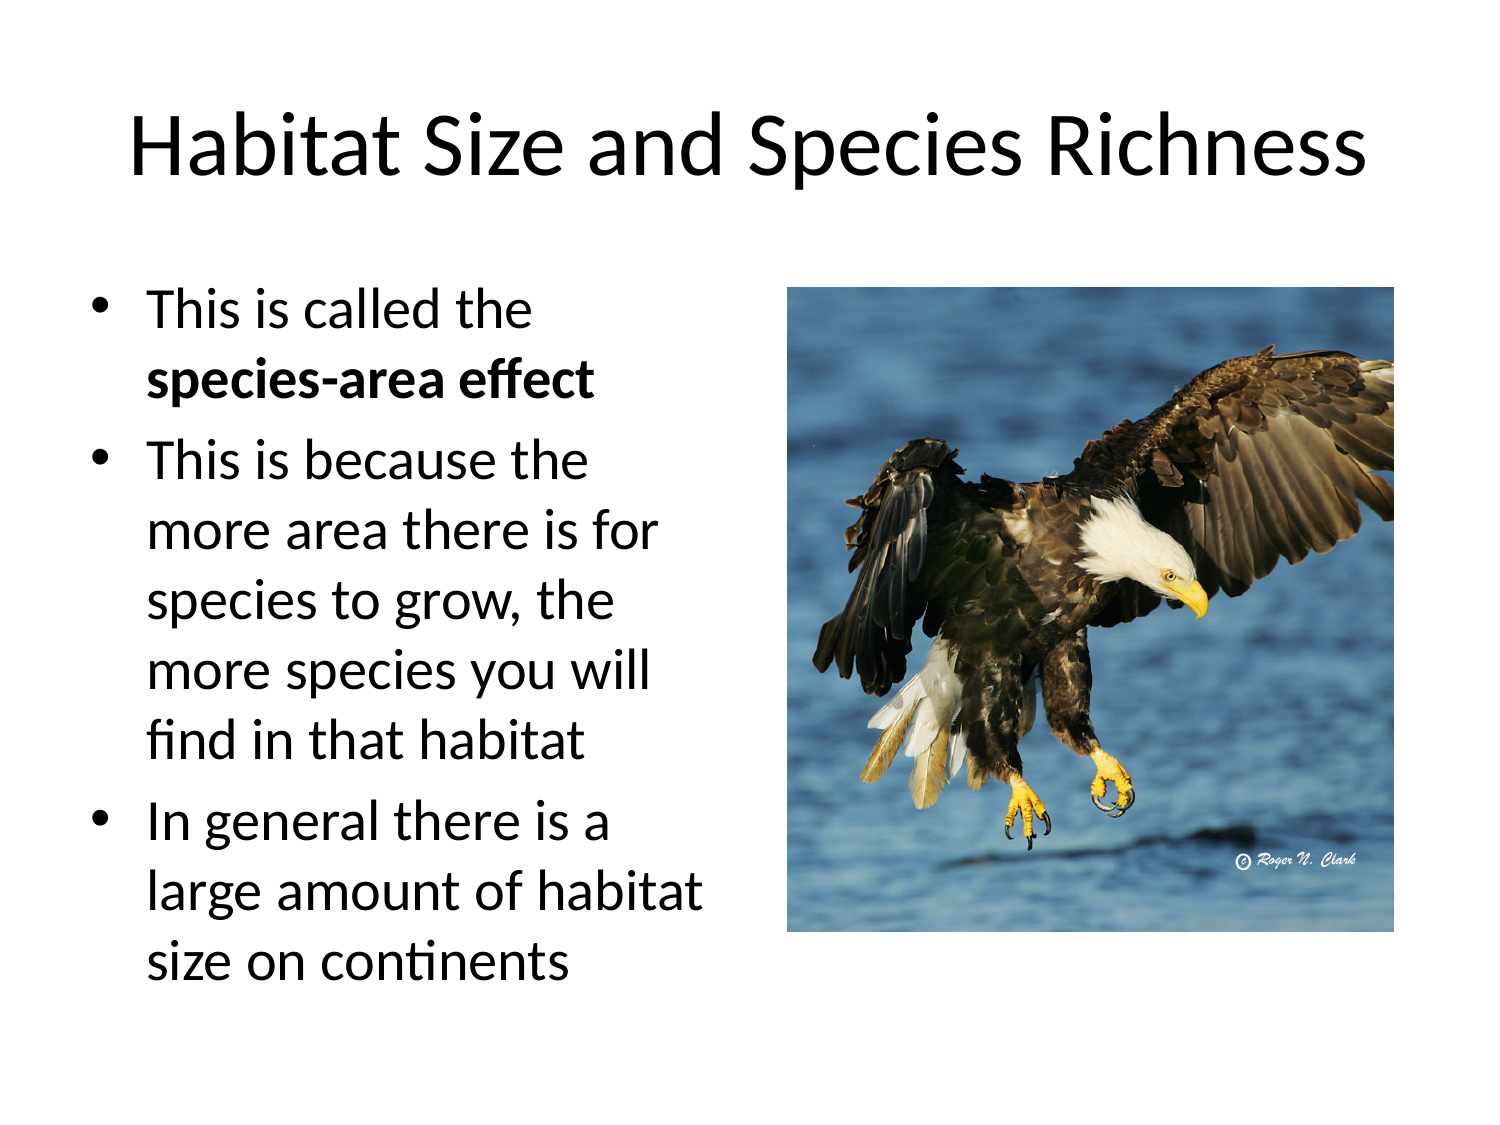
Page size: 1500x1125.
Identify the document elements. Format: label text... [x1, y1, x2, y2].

list This is called the species-area effect This is because the more area there is for species to grow, the more species you will find in that habitat In general there is a large amount of habitat size on continents [75, 262, 738, 1005]
title Habitat Size and Species Richness [75, 45, 1425, 233]
picture [787, 287, 1394, 932]
